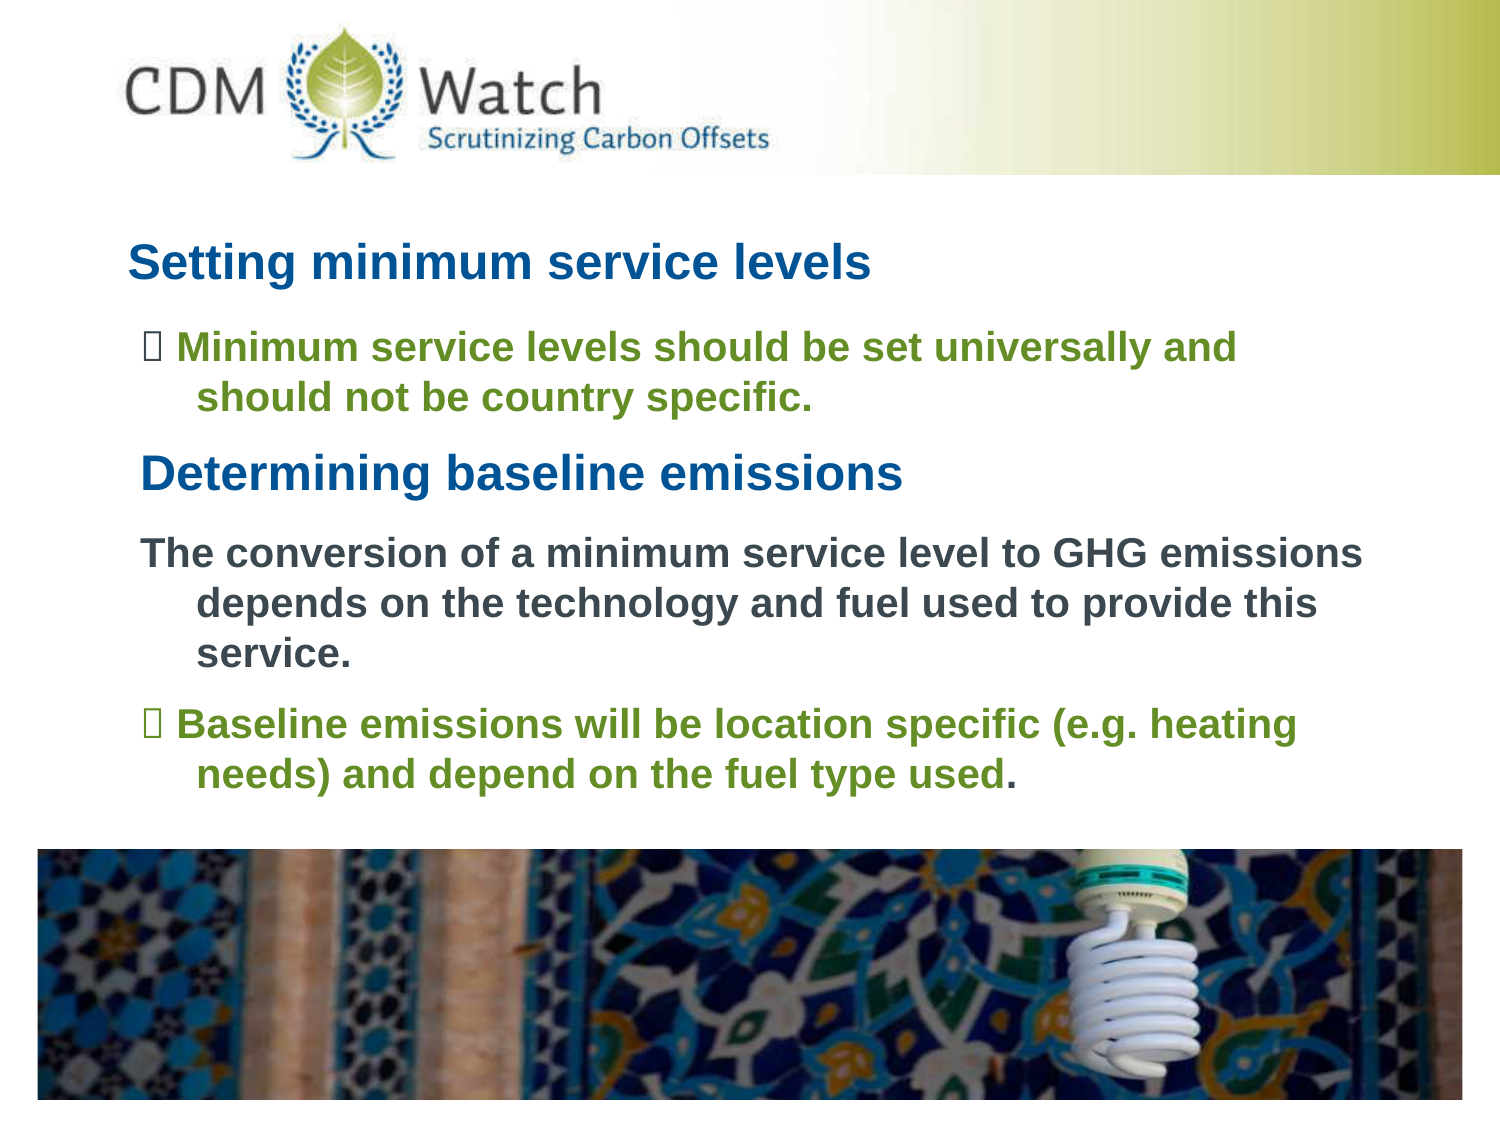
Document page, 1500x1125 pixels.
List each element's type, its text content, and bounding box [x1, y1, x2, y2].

title Setting minimum service levels [112, 212, 1413, 307]
subtitle  Minimum service levels should be set universally and should not be country specific. Determining baseline emissions The conversion of a minimum service level to GHG emissions depends on the technology and fuel used to provide this service.  Baseline emissions will be location specific (e.g. heating needs) and depend on the fuel type used. [124, 312, 1388, 848]
picture [0, 0, 1500, 175]
picture [37, 849, 1463, 1101]
